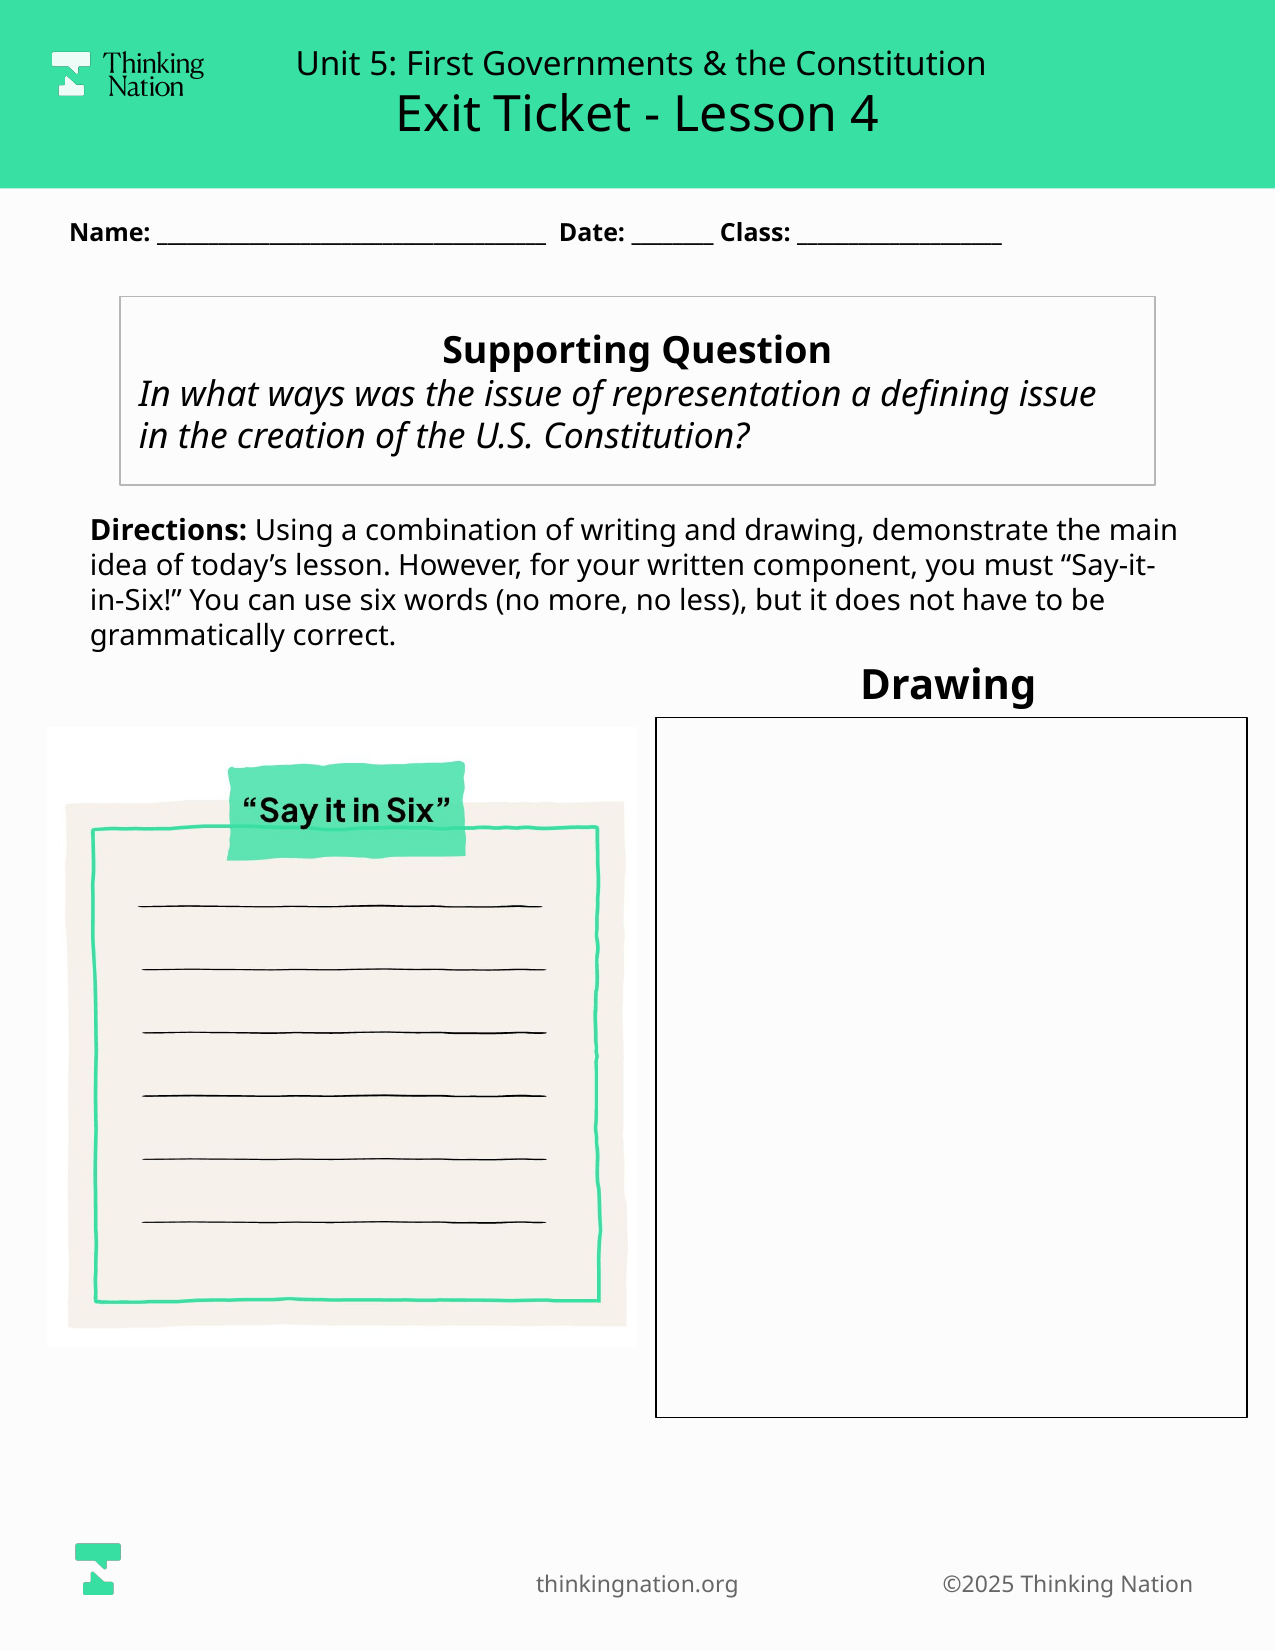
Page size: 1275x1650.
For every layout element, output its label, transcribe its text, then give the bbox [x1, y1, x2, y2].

text_box Directions: Using a combination of writing and drawing, demonstrate the main idea of today’s lesson. However, for your written component, you must “Say-it-in-Six!” You can use six words (no more, no less), but it does not have to be grammatically correct. [74, 496, 1201, 667]
text_box thinkingnation.org [486, 1553, 789, 1605]
text_box Unit 5: First Governments & the Constitution Exit Ticket - Lesson 4 [0, 0, 1275, 189]
text_box Name: ______________________________________ Date: ________ Class: ____________________ [54, 201, 1221, 262]
picture [62, 1533, 134, 1605]
text_box Drawing [845, 643, 1058, 714]
picture [35, 37, 210, 110]
text_box Supporting Question In what ways was the issue of representation a defining issue in the creation of the U.S. Constitution? [119, 296, 1156, 485]
text_box [655, 717, 1247, 1418]
picture [46, 726, 638, 1348]
text_box ©2025 Thinking Nation [907, 1553, 1210, 1605]
